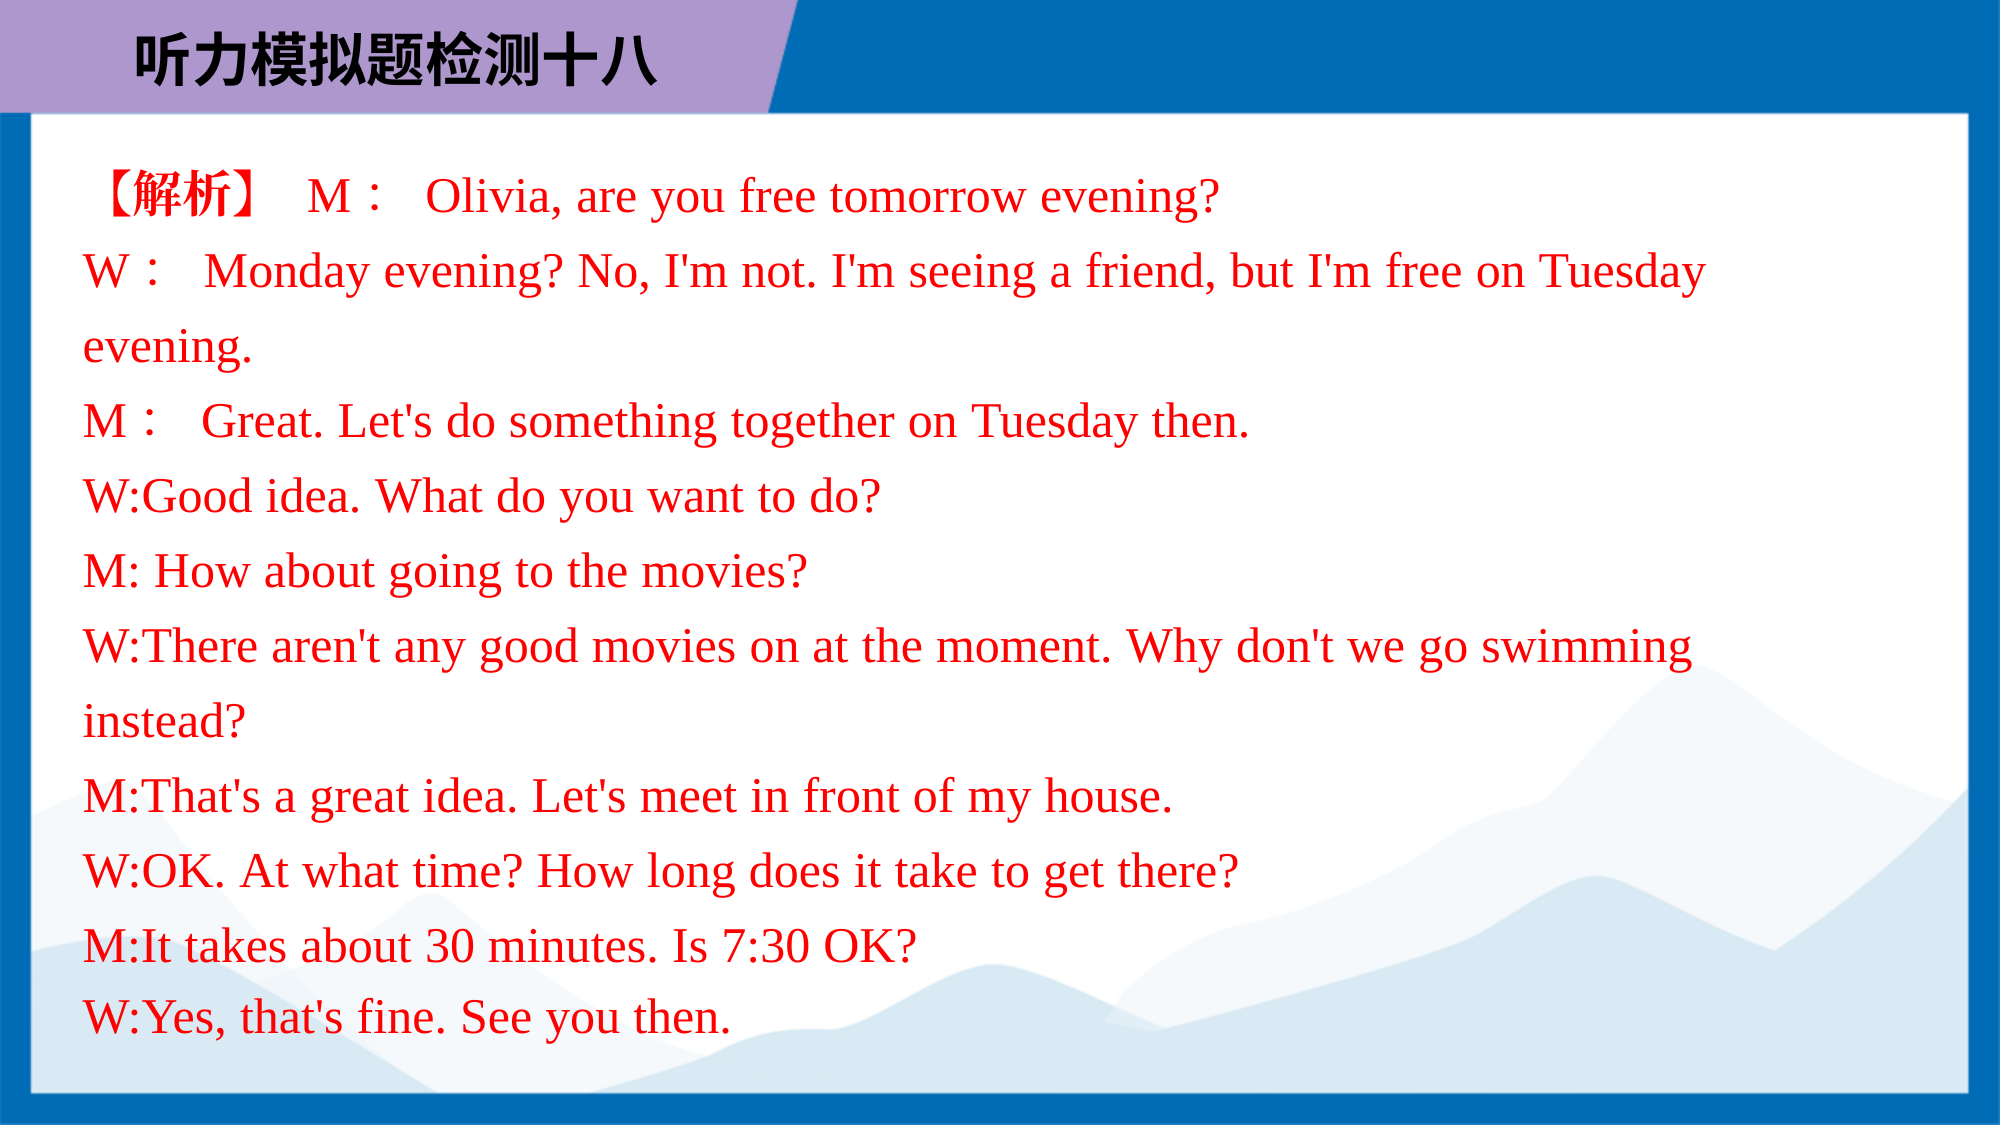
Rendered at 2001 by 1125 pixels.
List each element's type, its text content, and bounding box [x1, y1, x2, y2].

text_box 【解析】 M：Olivia, are you free tomorrow evening? W：Monday evening? No, I'm not. I'm seeing a friend, but I'm free on Tuesday evening. M：Great. Let's do something together on Tuesday then. W:Good idea. What do you want to do? M: How about going to the movies? W:There aren't any good movies on at the moment. Why don't we go swimming instead? M:That's a great idea. Let's meet in front of my house. W:OK. At what time? How long does it take to get there? M:It takes about 30 minutes. Is 7:30 OK? W:Yes, that's fine. See you then. [82, 147, 1917, 1038]
picture [0, 0, 2000, 1125]
